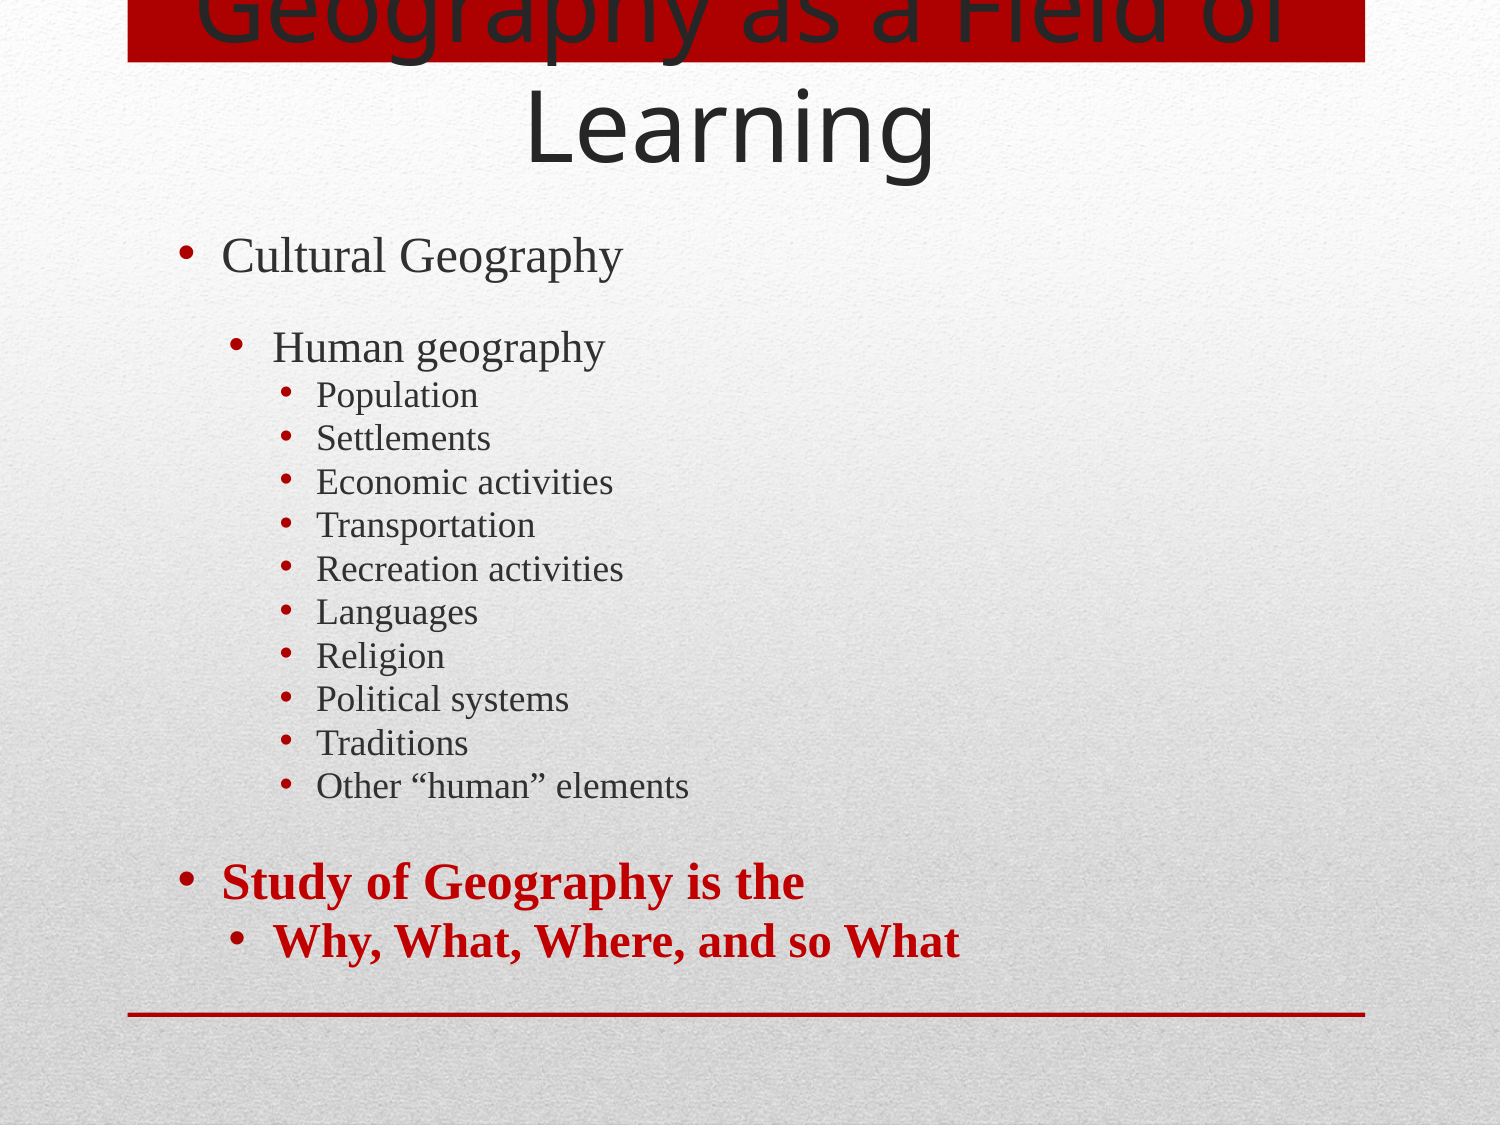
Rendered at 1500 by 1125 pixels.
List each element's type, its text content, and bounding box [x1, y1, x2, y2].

list Cultural Geography Human geography Population Settlements Economic activities Transportation Recreation activities Languages Religion Political systems Traditions Other “human” elements Study of Geography is the Why, What, Where, and so What [162, 224, 1338, 975]
title Geography as a Field of Learning [50, 2, 1438, 191]
